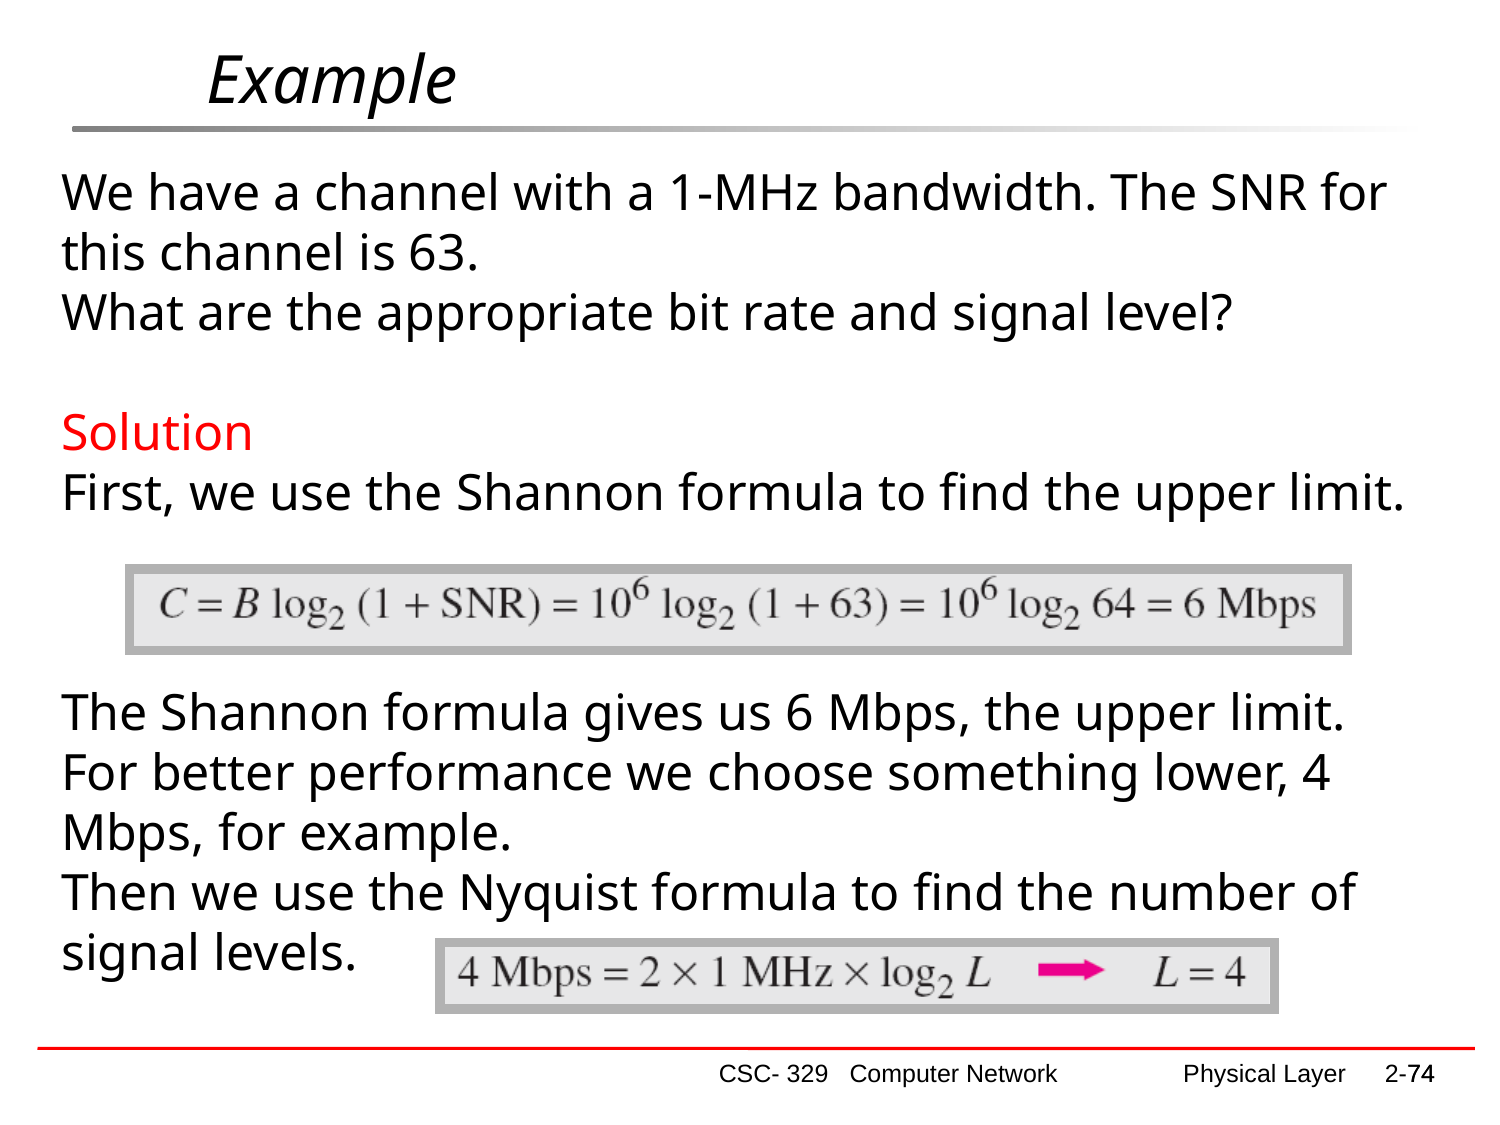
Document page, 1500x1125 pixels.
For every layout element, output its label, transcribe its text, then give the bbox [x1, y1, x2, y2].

picture [444, 946, 1270, 1005]
text_box [72, 126, 1423, 132]
footer CSC- 329 Computer Network Physical Layer [518, 1049, 1338, 1125]
text_box We have a channel with a 1-MHz bandwidth. The SNR for this channel is 63. What are the appropriate bit rate and signal level? Solution First, we use the Shannon formula to find the upper limit. The Shannon formula gives us 6 Mbps, the upper limit. For better performance we choose something lower, 4 Mbps, for example. Then we use the Nyquist formula to find the number of signal levels. [46, 152, 1447, 988]
text_box Example [191, 29, 474, 125]
slide_number 2-74 [1338, 1049, 1451, 1125]
picture [133, 573, 1344, 647]
